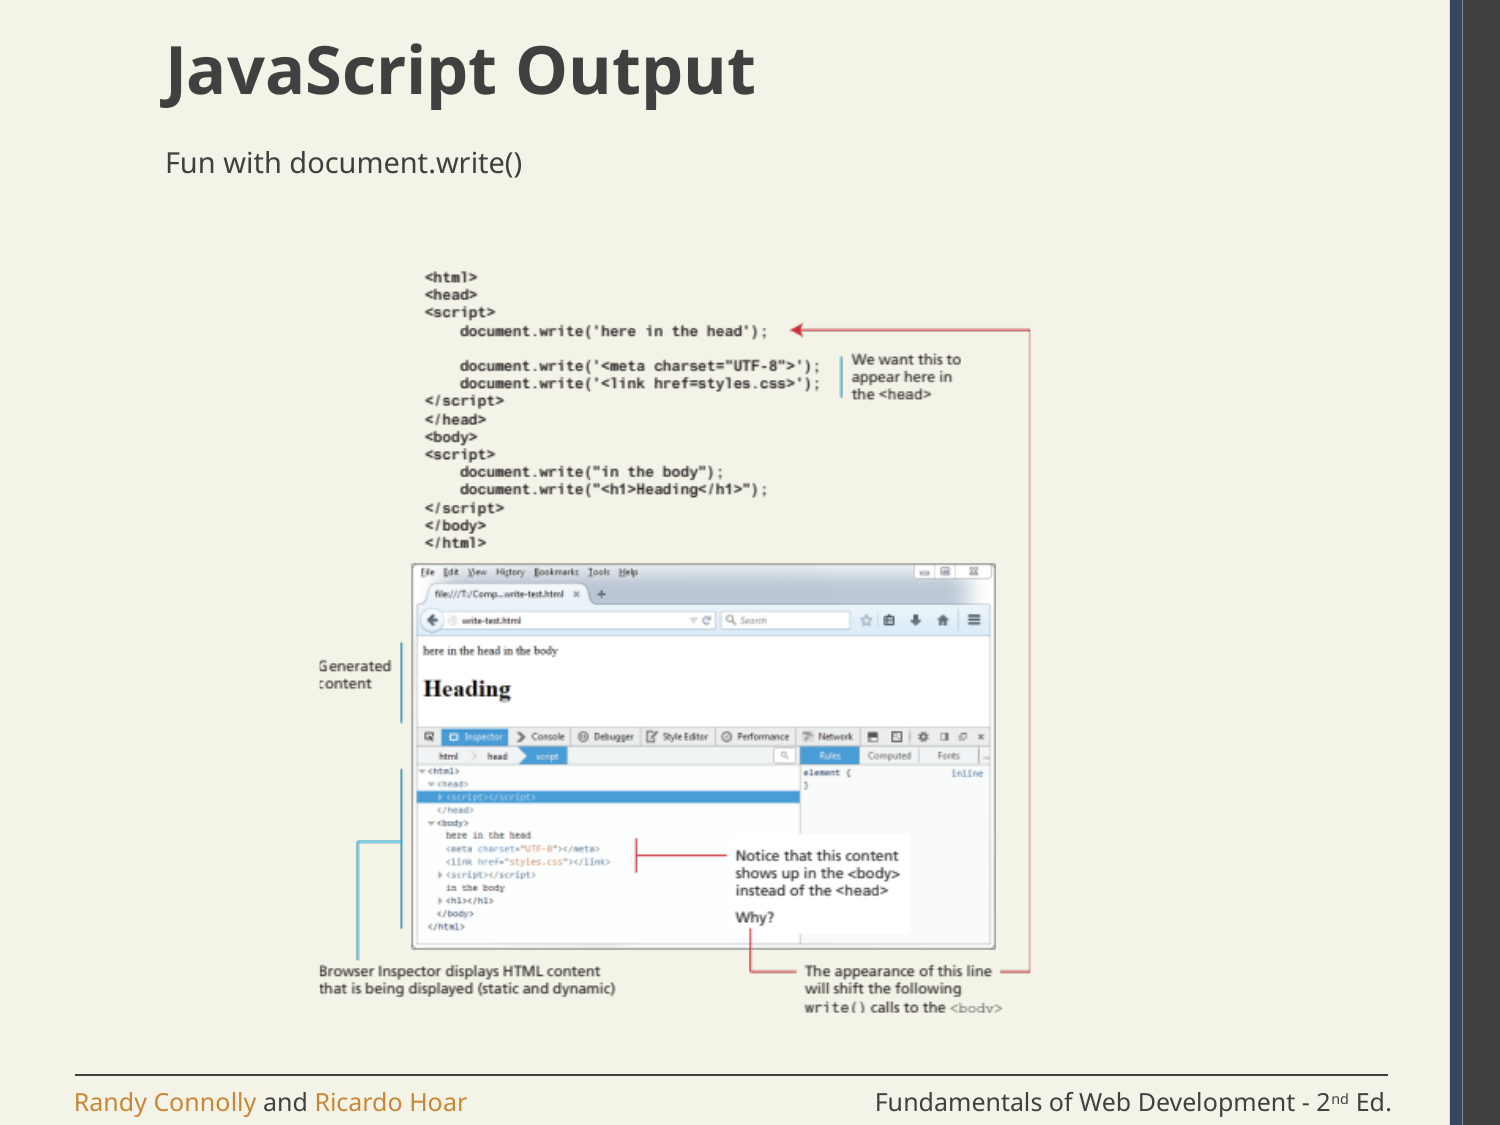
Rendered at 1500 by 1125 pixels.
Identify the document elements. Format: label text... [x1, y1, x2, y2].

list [149, 269, 1201, 1013]
title JavaScript Output [150, 20, 1425, 188]
list Fun with document.write() [150, 137, 1200, 188]
